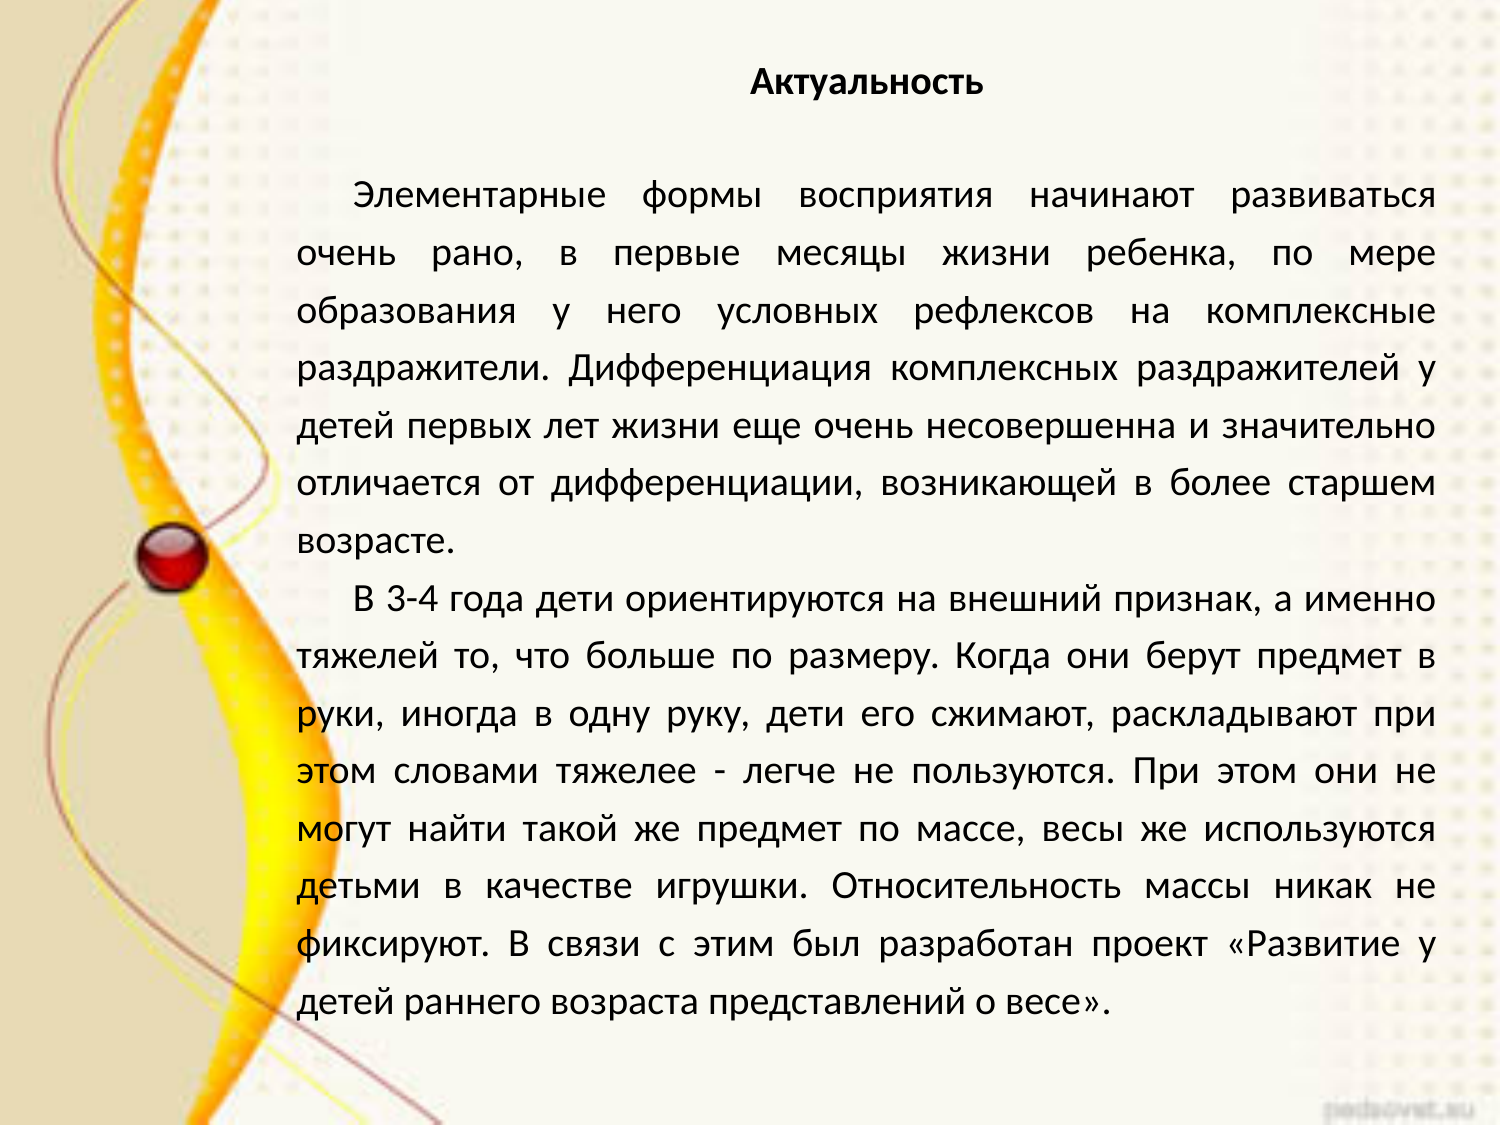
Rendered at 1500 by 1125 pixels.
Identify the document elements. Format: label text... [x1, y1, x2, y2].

picture [0, 0, 1500, 1125]
subtitle Актуальность Элементарные формы восприятия начинают развиваться очень рано, в первые месяцы жизни ребенка, по мере образования у него условных рефлексов на комплексные раздражители. Дифференциация комплексных раздражителей у детей первых лет жизни еще очень несовершенна и значительно отличается от дифференциации, возникающей в более старшем возрасте. В 3-4 года дети ориентируются на внешний признак, а именно тяжелей то, что больше по размеру. Когда они берут предмет в руки, иногда в одну руку, дети его сжимают, раскладывают при этом словами тяжелее - легче не пользуются. При этом они не могут найти такой же предмет по массе, весы же используются детьми в качестве игрушки. Относительность массы никак не фиксируют. В связи с этим был разработан проект «Развитие у детей раннего возраста представлений о весе». [281, 46, 1454, 1055]
